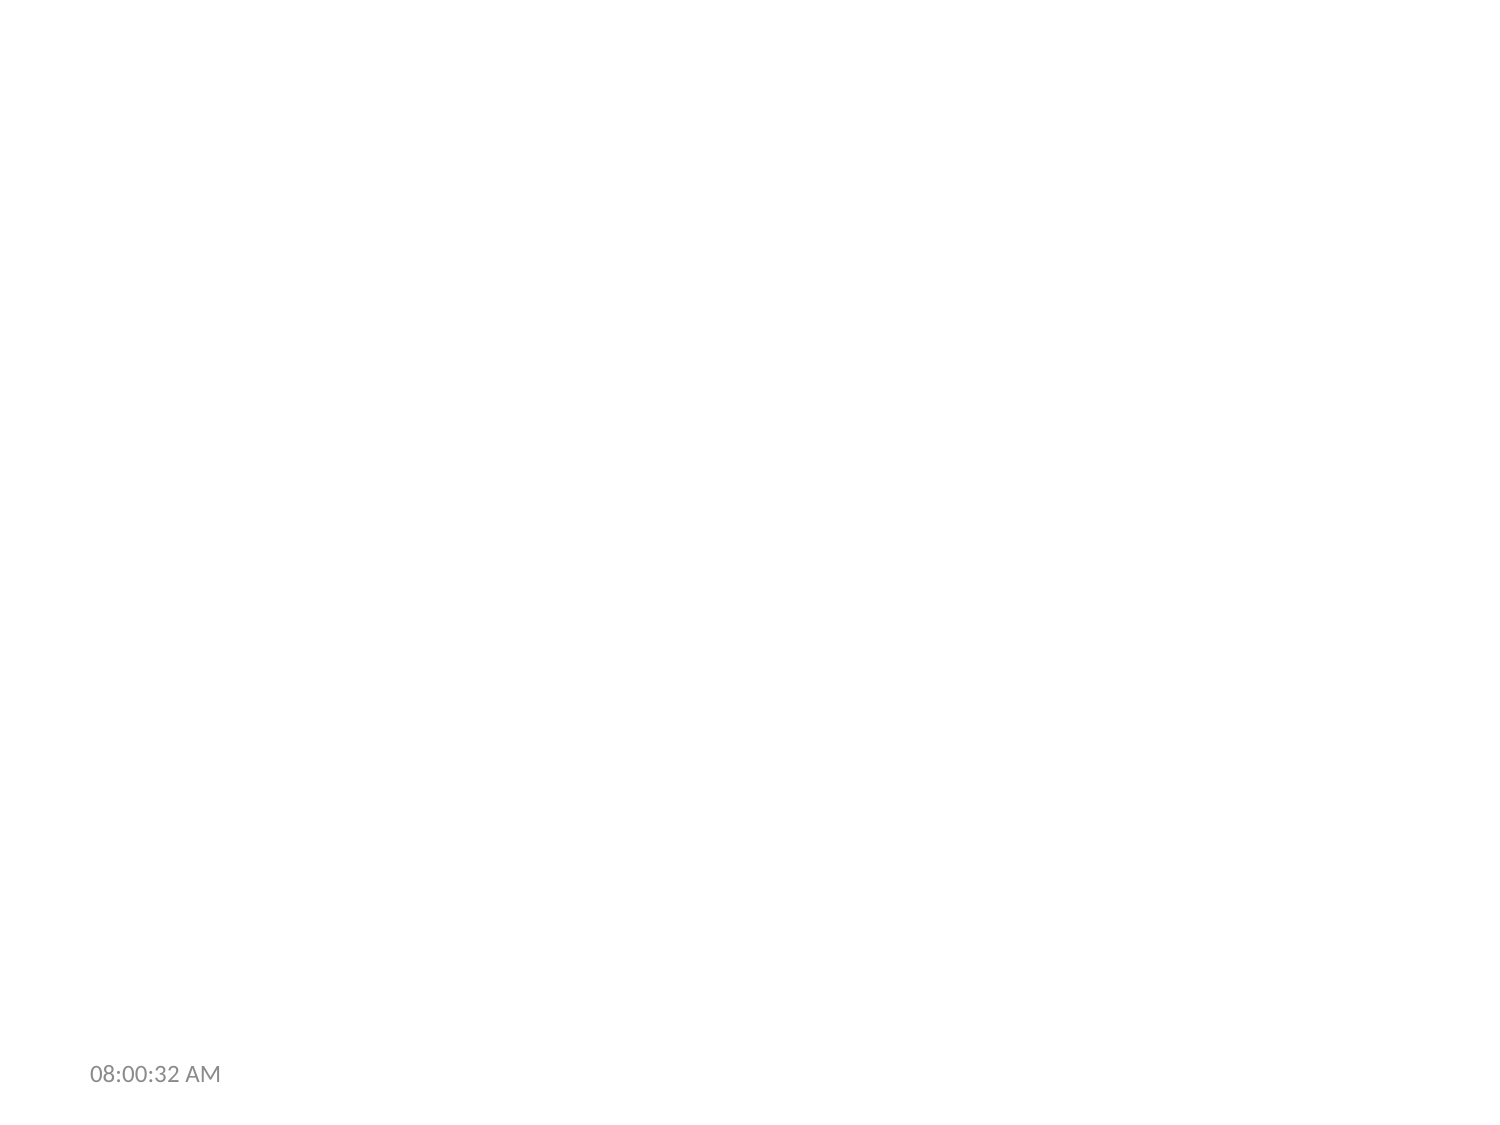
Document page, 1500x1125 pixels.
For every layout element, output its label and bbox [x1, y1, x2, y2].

slide_number [75, 1042, 425, 1103]
